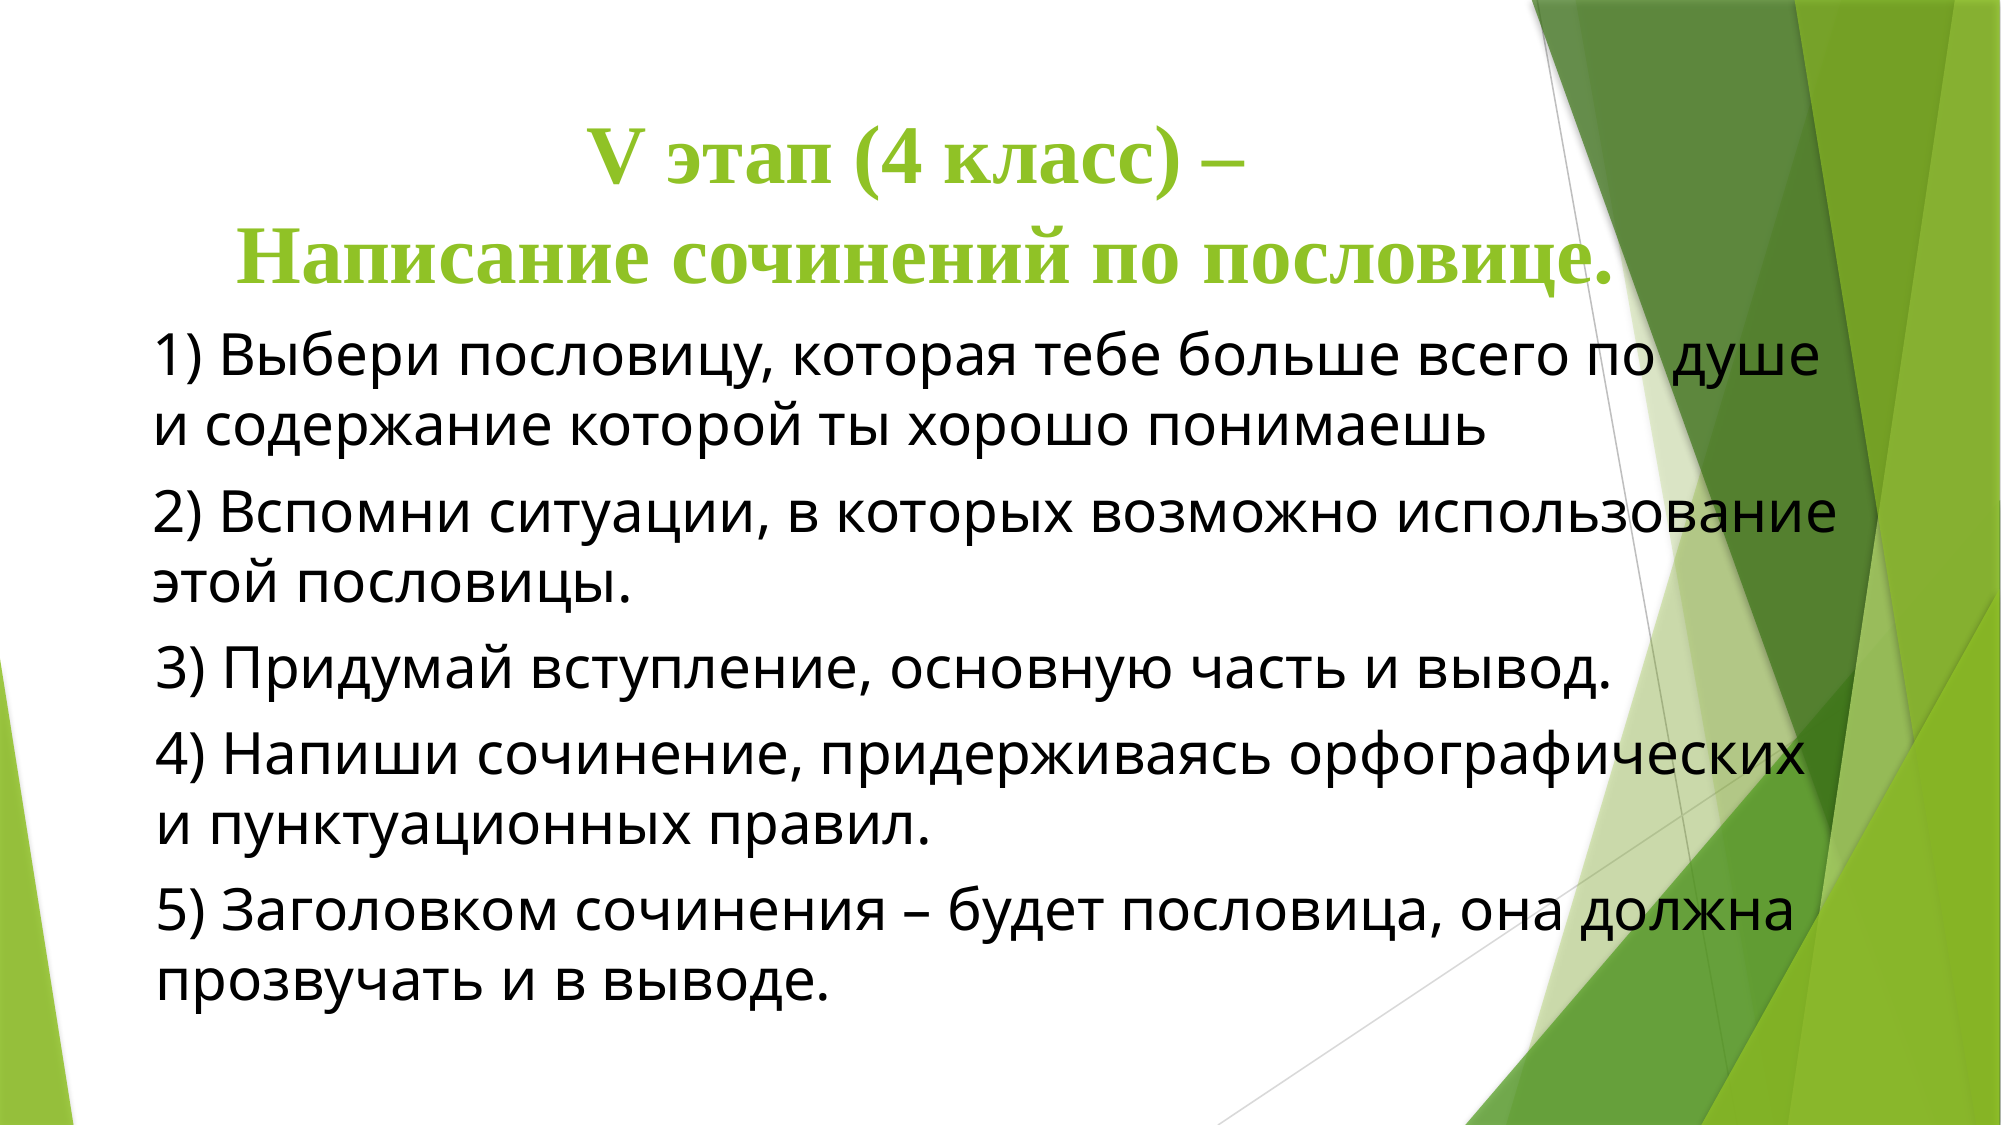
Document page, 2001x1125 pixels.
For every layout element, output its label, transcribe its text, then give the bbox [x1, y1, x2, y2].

text_box 3) Придумай вступление, основную часть и вывод. [140, 622, 1866, 708]
title V этап (4 класс) – Написание сочинений по пословице. [63, 92, 1789, 310]
text_box 2) Вспомни ситуации, в которых возможно использование этой пословицы. [137, 466, 1863, 621]
text_box 1) Выбери пословицу, которая тебе больше всего по душе и содержание которой ты хорошо понимаешь [137, 309, 1863, 465]
text_box 4) Напиши сочинение, придерживаясь орфографических и пунктуационных правил. [140, 708, 1866, 864]
text_box 5) Заголовком сочинения – будет пословица, она должна прозвучать и в выводе. [140, 865, 1866, 1020]
